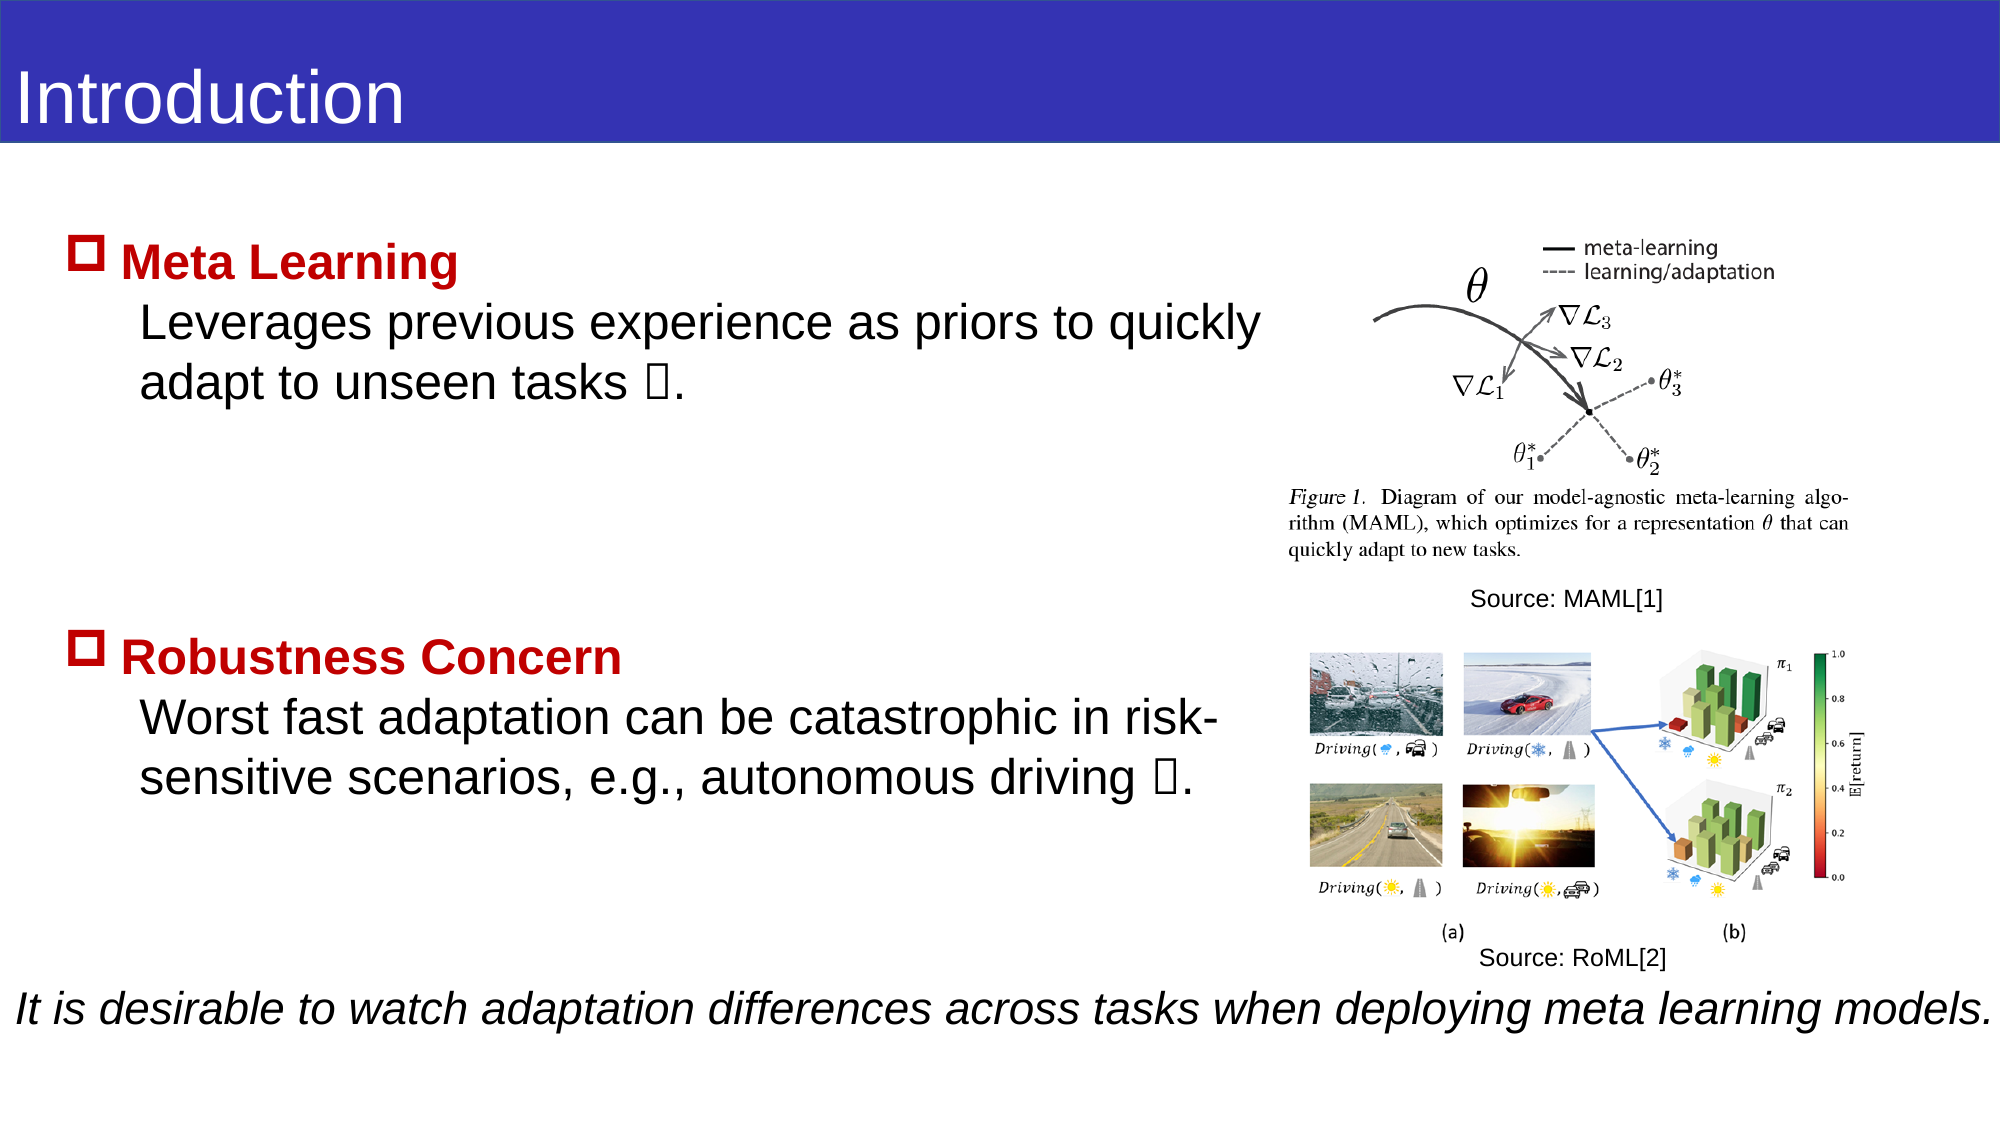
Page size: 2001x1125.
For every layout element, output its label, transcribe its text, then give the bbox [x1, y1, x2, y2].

text_box Meta Learning Leverages previous experience as priors to quickly adapt to unseen tasks . [49, 222, 1287, 478]
text_box It is desirable to watch adaptation differences across tasks when deploying meta learning models. [0, 971, 2000, 1041]
text_box Source: RoML[2] [1464, 957, 1827, 979]
text_box Source: MAML[1] [1455, 581, 1855, 616]
text_box Robustness Concern Worst fast adaptation can be catastrophic in risk-sensitive scenarios, e.g., autonomous driving . [49, 617, 1287, 812]
picture [1287, 616, 1883, 957]
text_box Introduction [0, 0, 2000, 143]
picture [1287, 222, 1871, 581]
